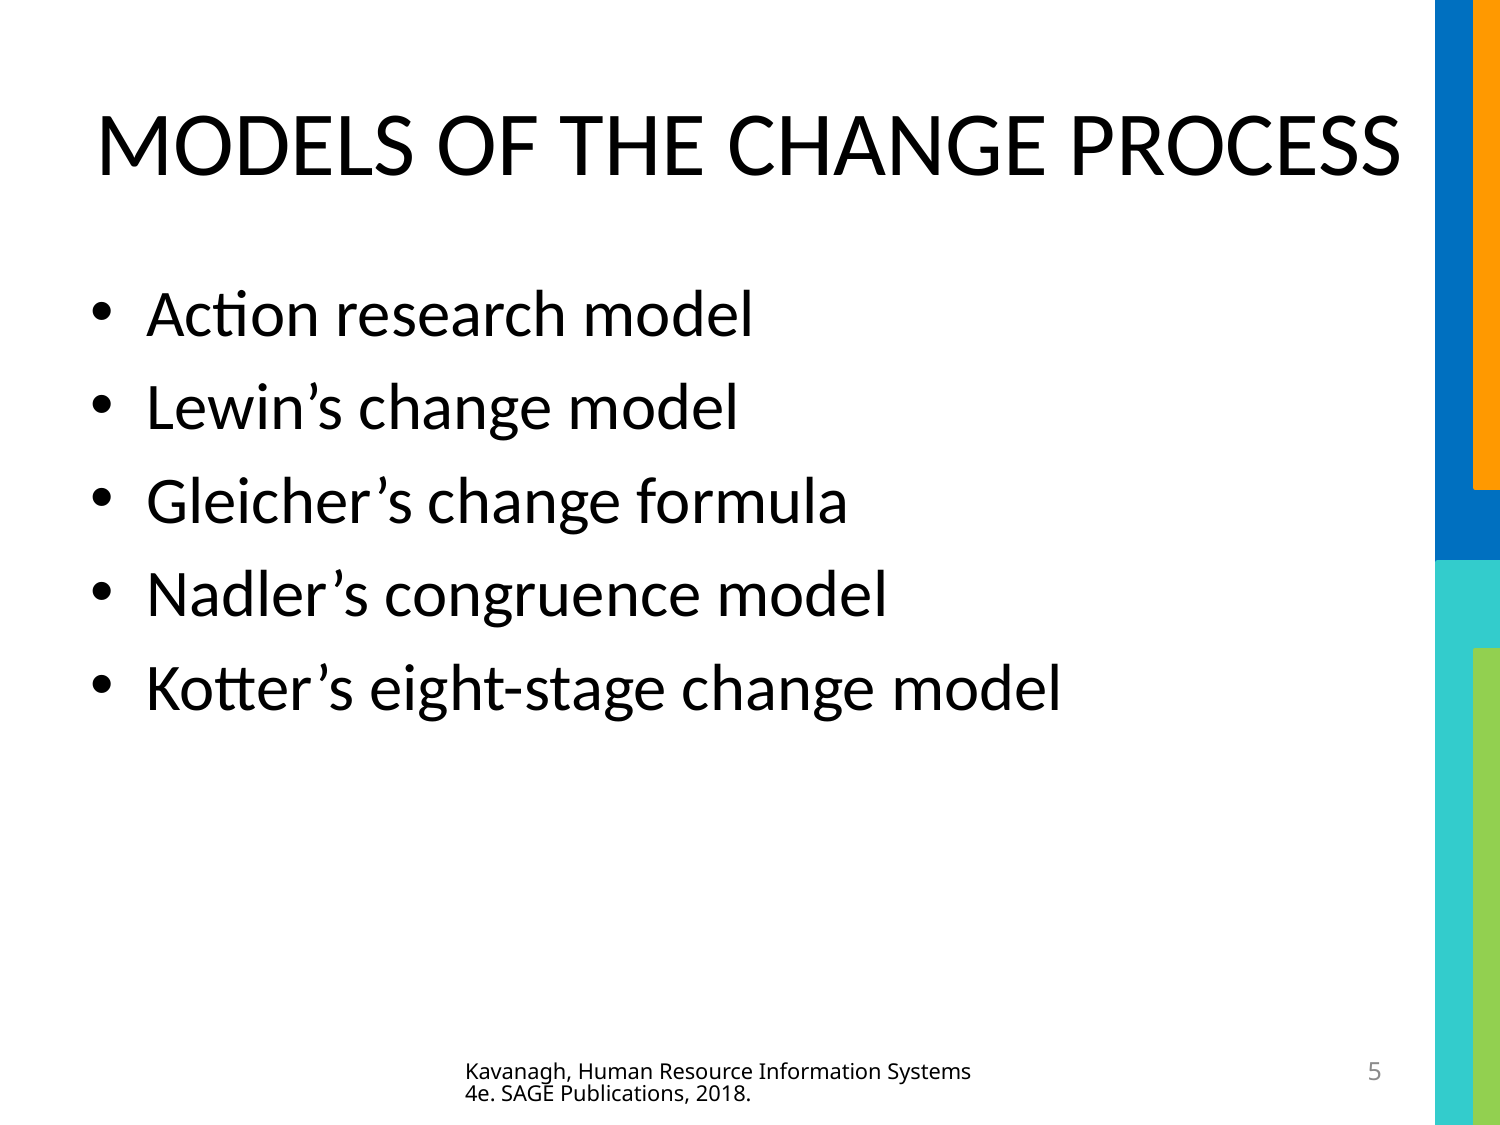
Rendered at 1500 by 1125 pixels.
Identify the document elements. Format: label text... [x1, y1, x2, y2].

title MODELS OF THE CHANGE PROCESS [75, 45, 1425, 233]
list Action research model Lewin’s change model Gleicher’s change formula Nadler’s congruence model Kotter’s eight-stage change model [75, 262, 1425, 1005]
slide_number 5 [1059, 1042, 1397, 1103]
footer Kavanagh, Human Resource Information Systems 4e. SAGE Publications, 2018. [450, 1042, 1004, 1103]
